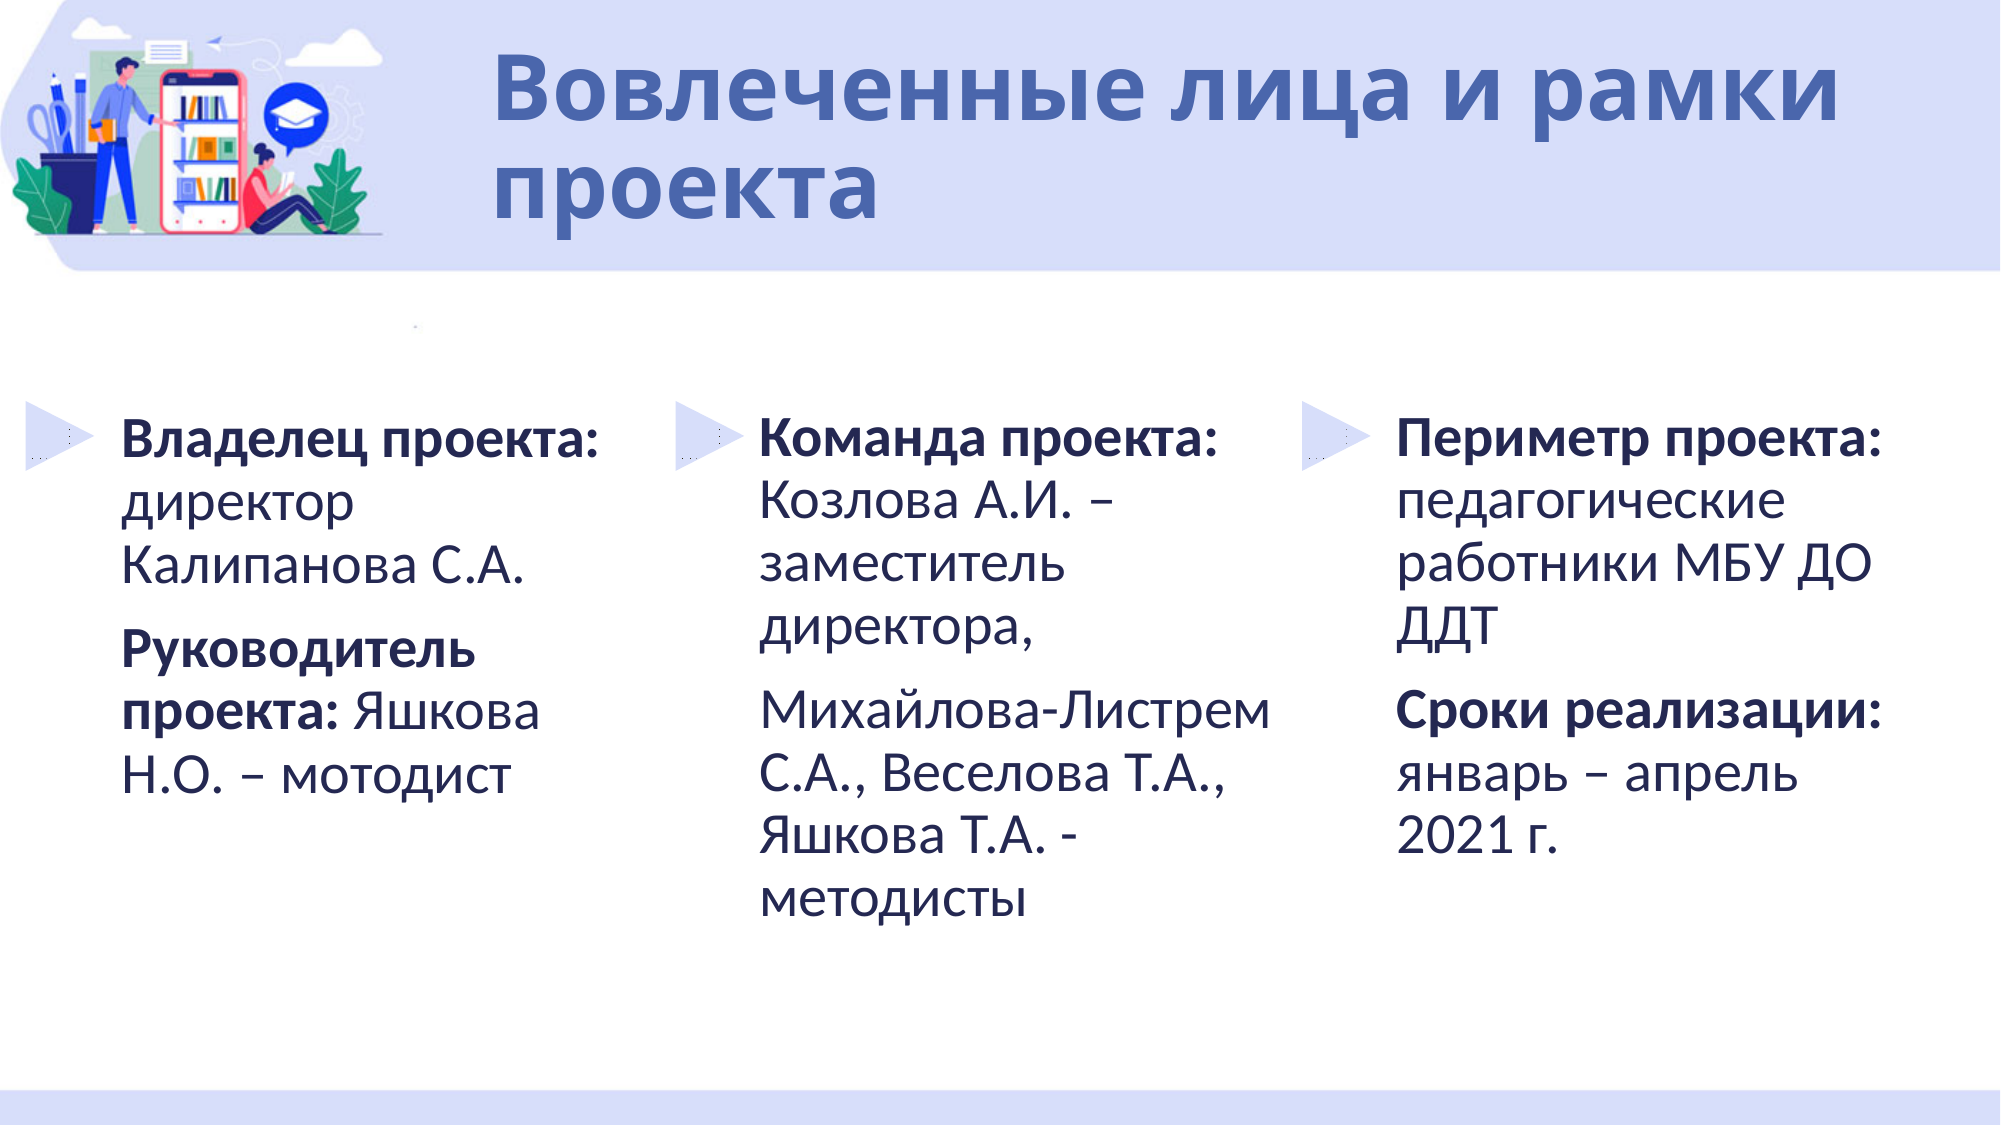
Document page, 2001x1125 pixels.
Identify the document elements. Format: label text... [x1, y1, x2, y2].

text_box Периметр проекта: педагогические работники МБУ ДО ДДТ Сроки реализации: январь – апрель 2021 г. [1381, 398, 1928, 968]
text_box Команда проекта: Козлова А.И. – заместитель директора, Михайлова-Листрем С.А., Веселова Т.А., Яшкова Т.А. - методисты [744, 398, 1291, 968]
title Вовлеченные лица и рамки проекта [475, 31, 1965, 249]
list Владелец проекта: директор Калипанова С.А. Руководитель проекта: Яшкова Н.О. – мотодист [106, 399, 653, 969]
picture [0, 0, 2001, 1125]
